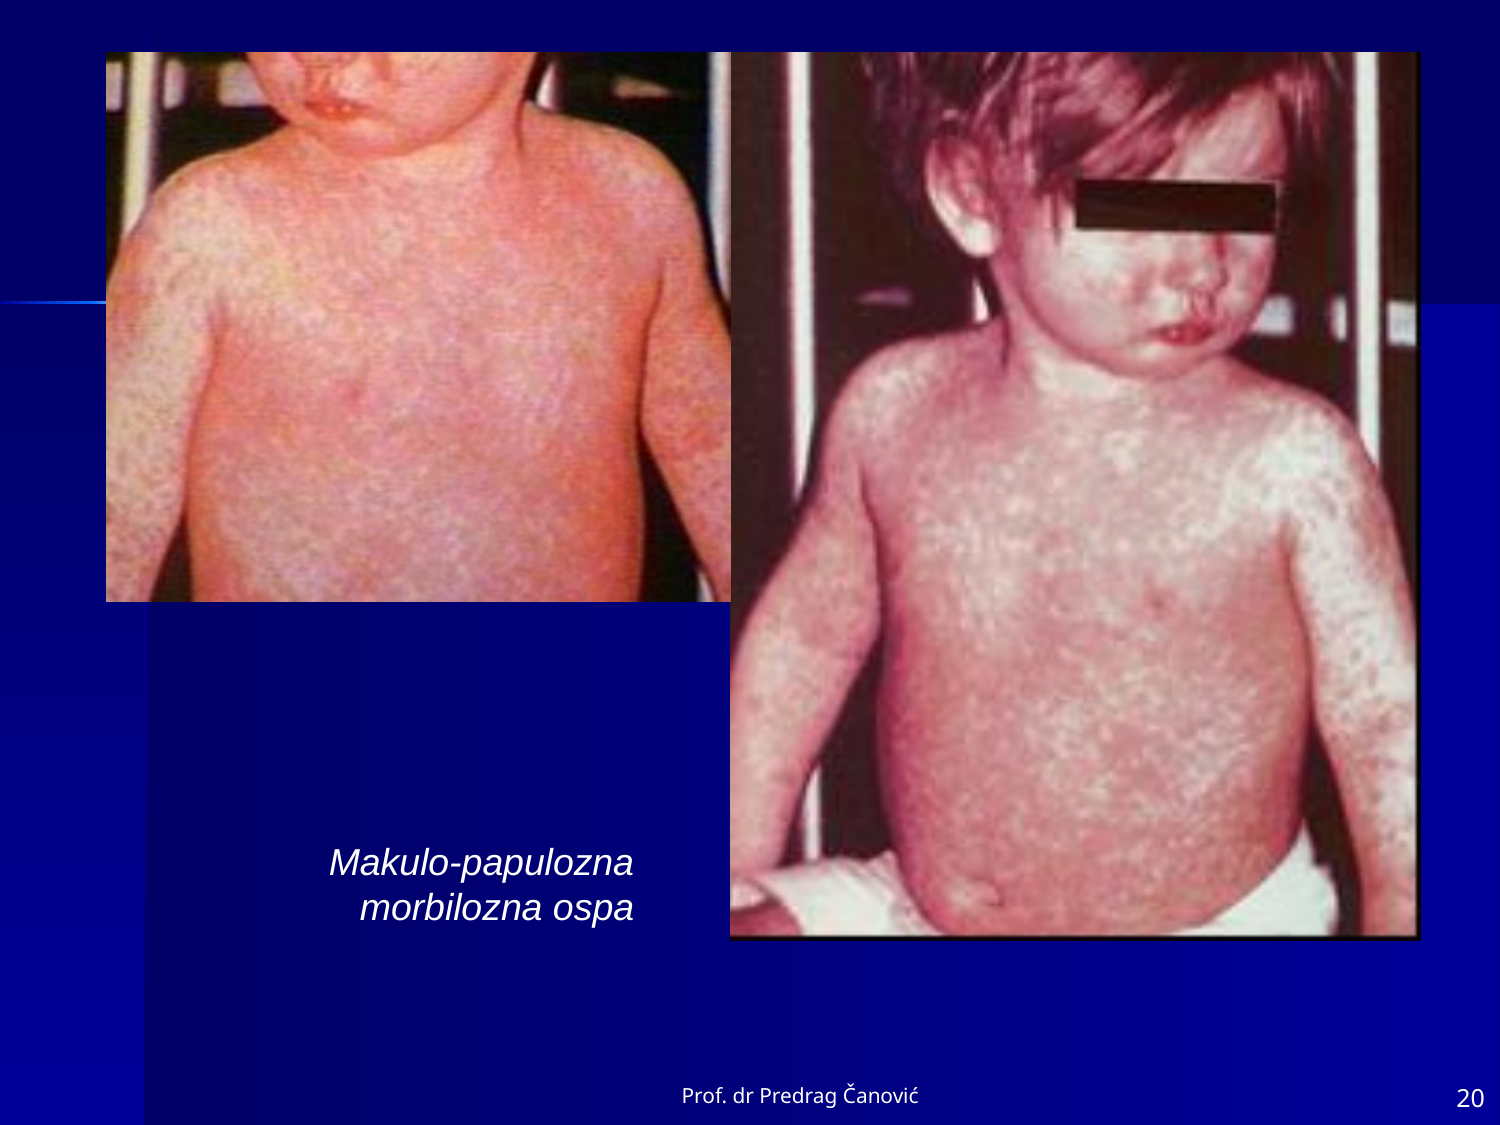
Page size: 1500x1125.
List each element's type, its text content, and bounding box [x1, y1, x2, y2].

footer Prof. dr Predrag Čanović [562, 1074, 1038, 1125]
picture [105, 51, 1421, 941]
slide_number 20 [1187, 1074, 1500, 1125]
text_box Makulo-papulozna morbilozna ospa [313, 830, 660, 936]
